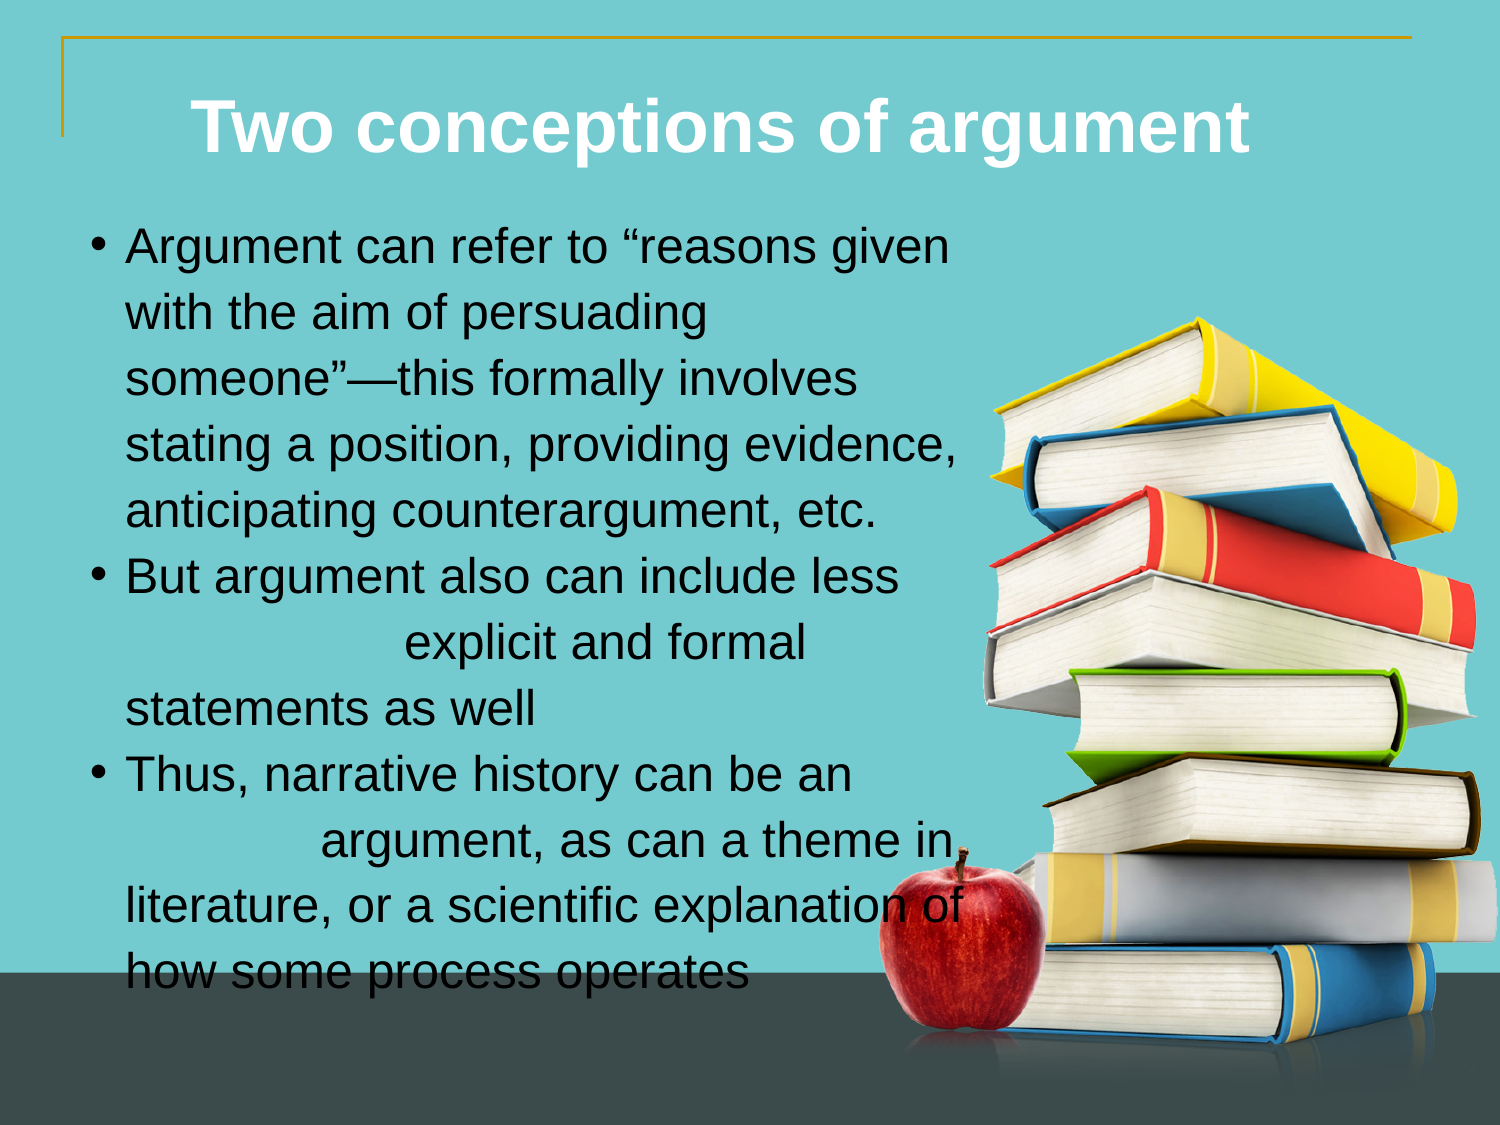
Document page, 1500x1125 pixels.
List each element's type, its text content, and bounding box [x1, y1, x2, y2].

list Two conceptions of argument [175, 70, 1363, 238]
text_box Argument can refer to “reasons given with the aim of persuading someone”—this formally involves stating a position, providing evidence, anticipating counterargument, etc. But argument also can include less explicit and formal statements as well Thus, narrative history can be an argument, as can a theme in literature, or a scientific explanation of how some process operates [75, 199, 1000, 1007]
picture [878, 316, 1500, 1094]
